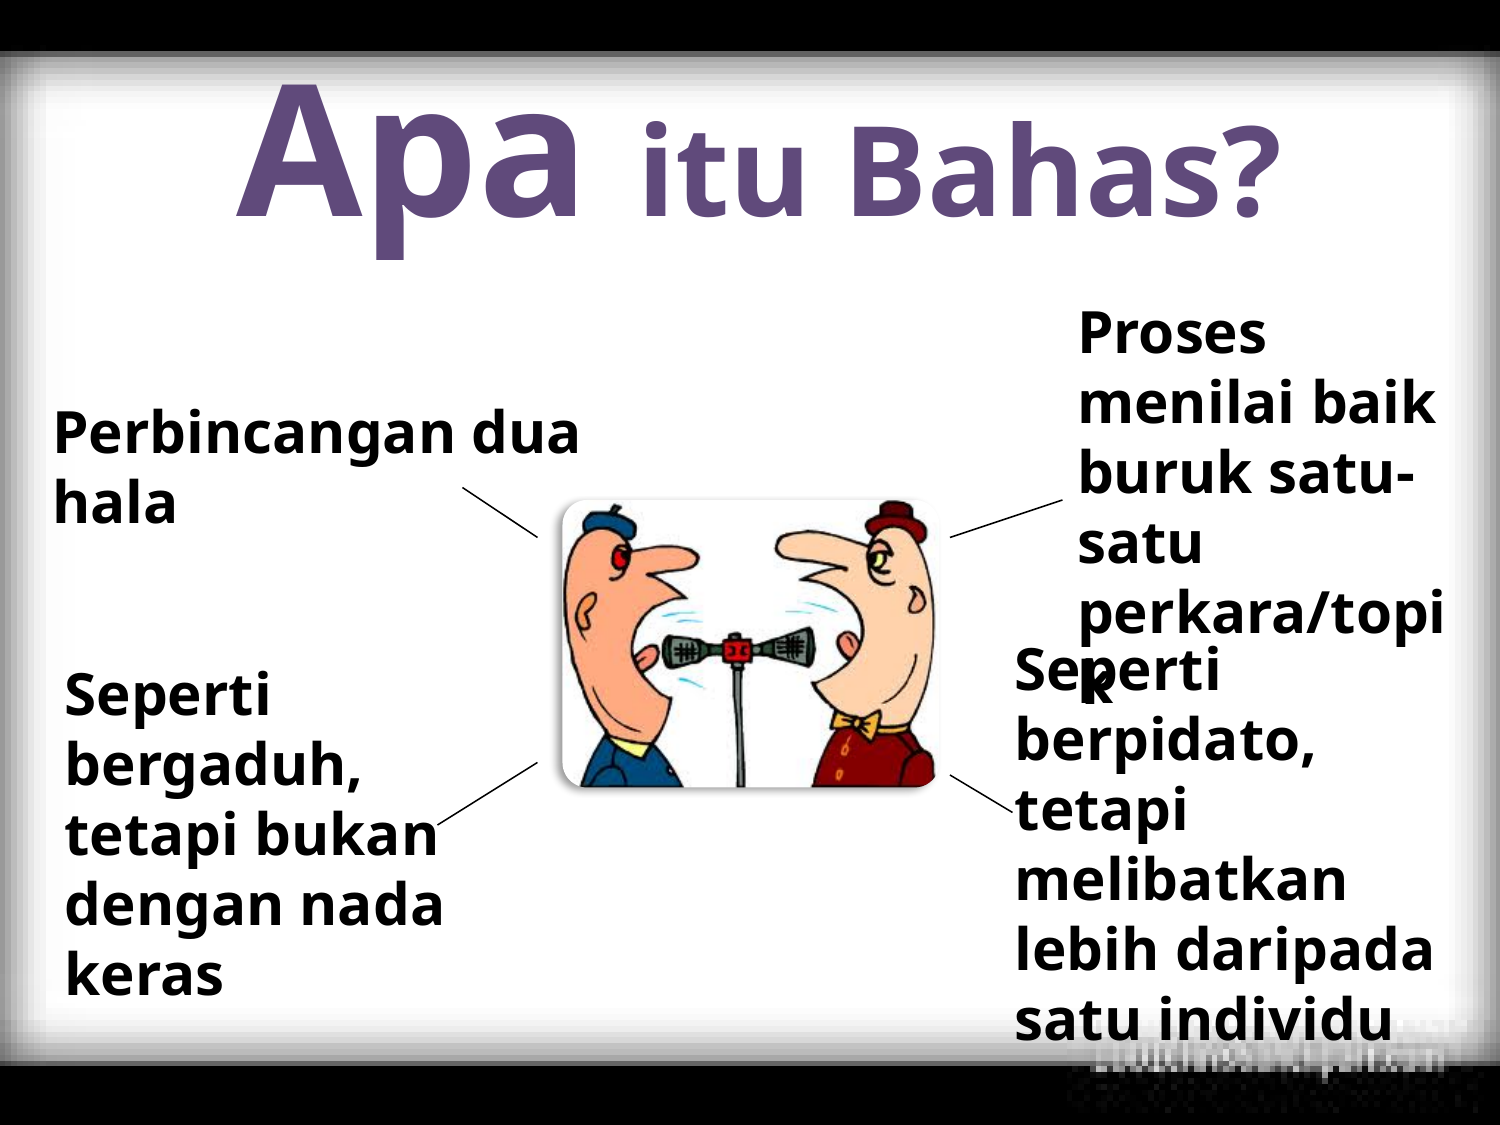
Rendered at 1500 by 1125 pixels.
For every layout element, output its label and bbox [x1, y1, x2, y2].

text_box [462, 487, 538, 538]
text_box [949, 499, 1063, 538]
text_box [437, 762, 538, 826]
picture [0, 0, 1500, 1125]
text_box [949, 774, 1013, 813]
